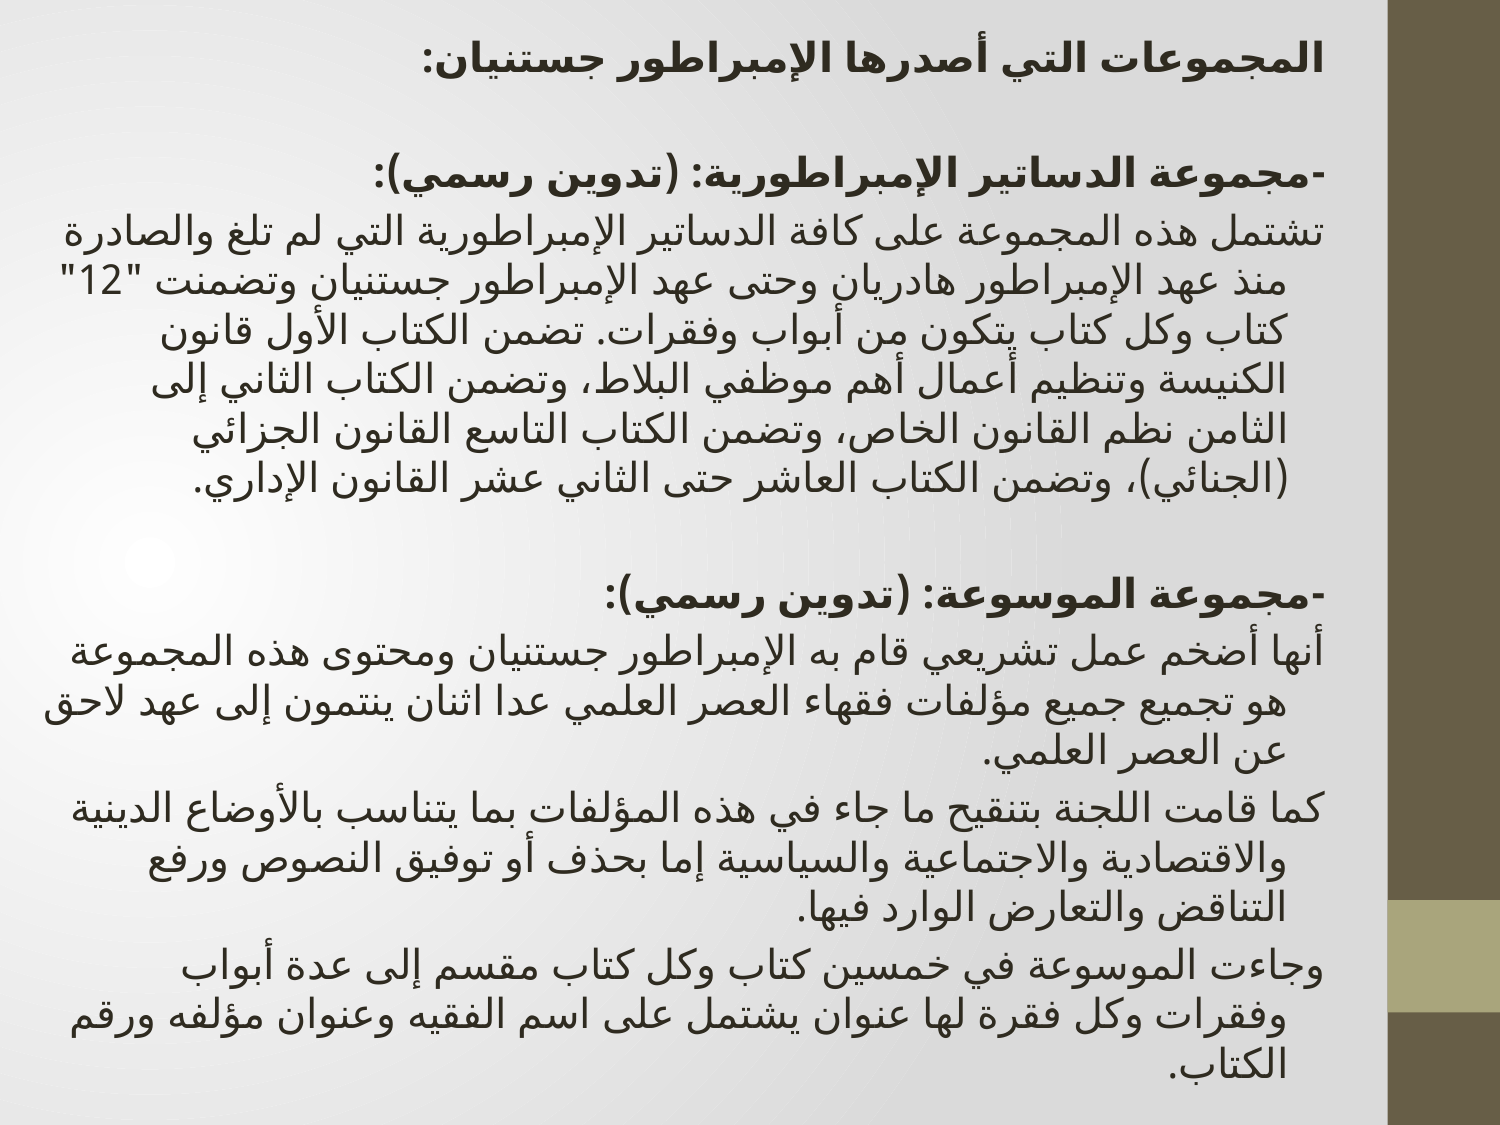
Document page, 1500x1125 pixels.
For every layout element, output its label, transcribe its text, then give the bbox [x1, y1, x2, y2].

list المجموعات التي أصدرها الإمبراطور جستنيان: -مجموعة الدساتير الإمبراطورية: (تدوين رسمي): تشتمل هذه المجموعة على كافة الدساتير الإمبراطورية التي لم تلغ والصادرة منذ عهد الإمبراطور هادريان وحتى عهد الإمبراطور جستنيان وتضمنت "12" كتاب وكل كتاب يتكون من أبواب وفقرات. تضمن الكتاب الأول قانون الكنيسة وتنظيم أعمال أهم موظفي البلاط، وتضمن الكتاب الثاني إلى الثامن نظم القانون الخاص، وتضمن الكتاب التاسع القانون الجزائي (الجنائي)، وتضمن الكتاب العاشر حتى الثاني عشر القانون الإداري. -مجموعة الموسوعة: (تدوين رسمي): أنها أضخم عمل تشريعي قام به الإمبراطور جستنيان ومحتوى هذه المجموعة هو تجميع جميع مؤلفات فقهاء العصر العلمي عدا اثنان ينتمون إلى عهد لاحق عن العصر العلمي. كما قامت اللجنة بتنقيح ما جاء في هذه المؤلفات بما يتناسب بالأوضاع الدينية والاقتصادية والاجتماعية والسياسية إما بحذف أو توفيق النصوص ورفع التناقض والتعارض الوارد فيها. وجاءت الموسوعة في خمسين كتاب وكل كتاب مقسم إلى عدة أبواب وفقرات وكل فقرة لها عنوان يشتمل على اسم الفقيه وعنوان مؤلفه ورقم الكتاب. [23, 23, 1360, 1102]
